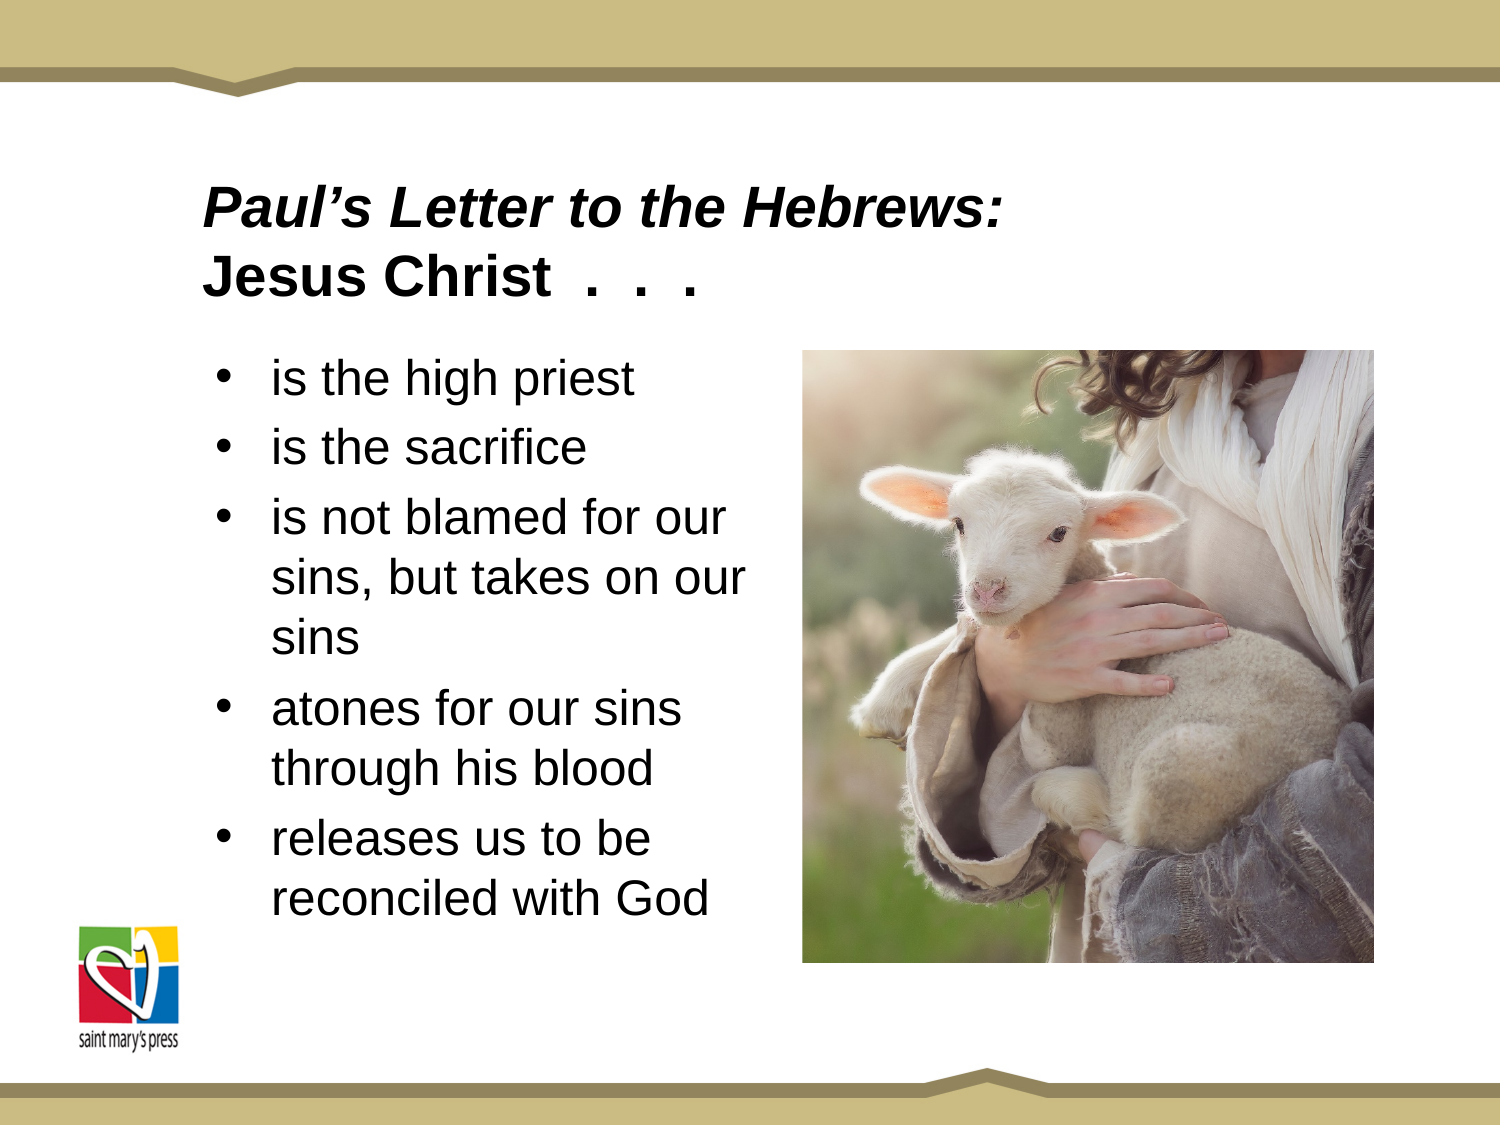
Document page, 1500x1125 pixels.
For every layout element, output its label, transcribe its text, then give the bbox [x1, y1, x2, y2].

title Paul’s Letter to the Hebrews: Jesus Christ . . . [187, 145, 1250, 332]
text_box is the high priest is the sacrifice is not blamed for our sins, but takes on our sins atones for our sins through his blood releases us to be reconciled with God [200, 337, 772, 1055]
picture [0, 0, 1500, 1125]
